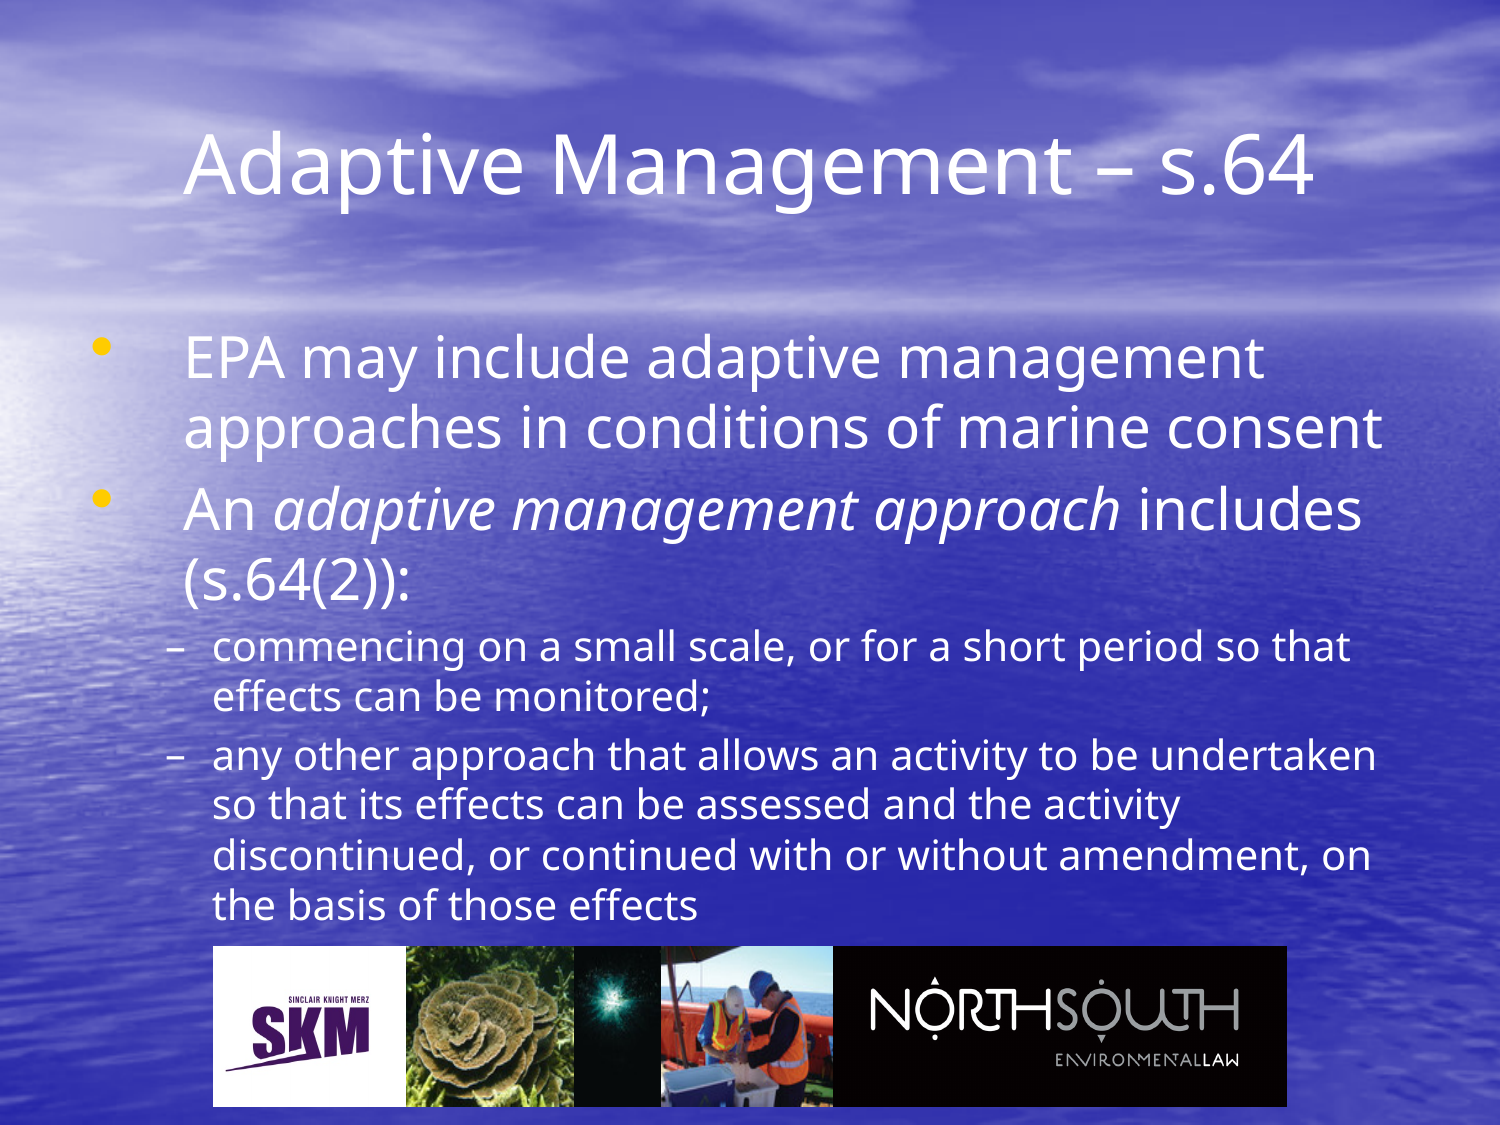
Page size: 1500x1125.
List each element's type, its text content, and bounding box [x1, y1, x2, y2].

list EPA may include adaptive management approaches in conditions of marine consent An adaptive management approach includes (s.64(2)): commencing on a small scale, or for a short period so that effects can be monitored; any other approach that allows an activity to be undertaken so that its effects can be assessed and the activity discontinued, or continued with or without amendment, on the basis of those effects [74, 312, 1426, 842]
title Adaptive Management – s.64 [74, 47, 1426, 276]
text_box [182, 892, 1318, 1125]
